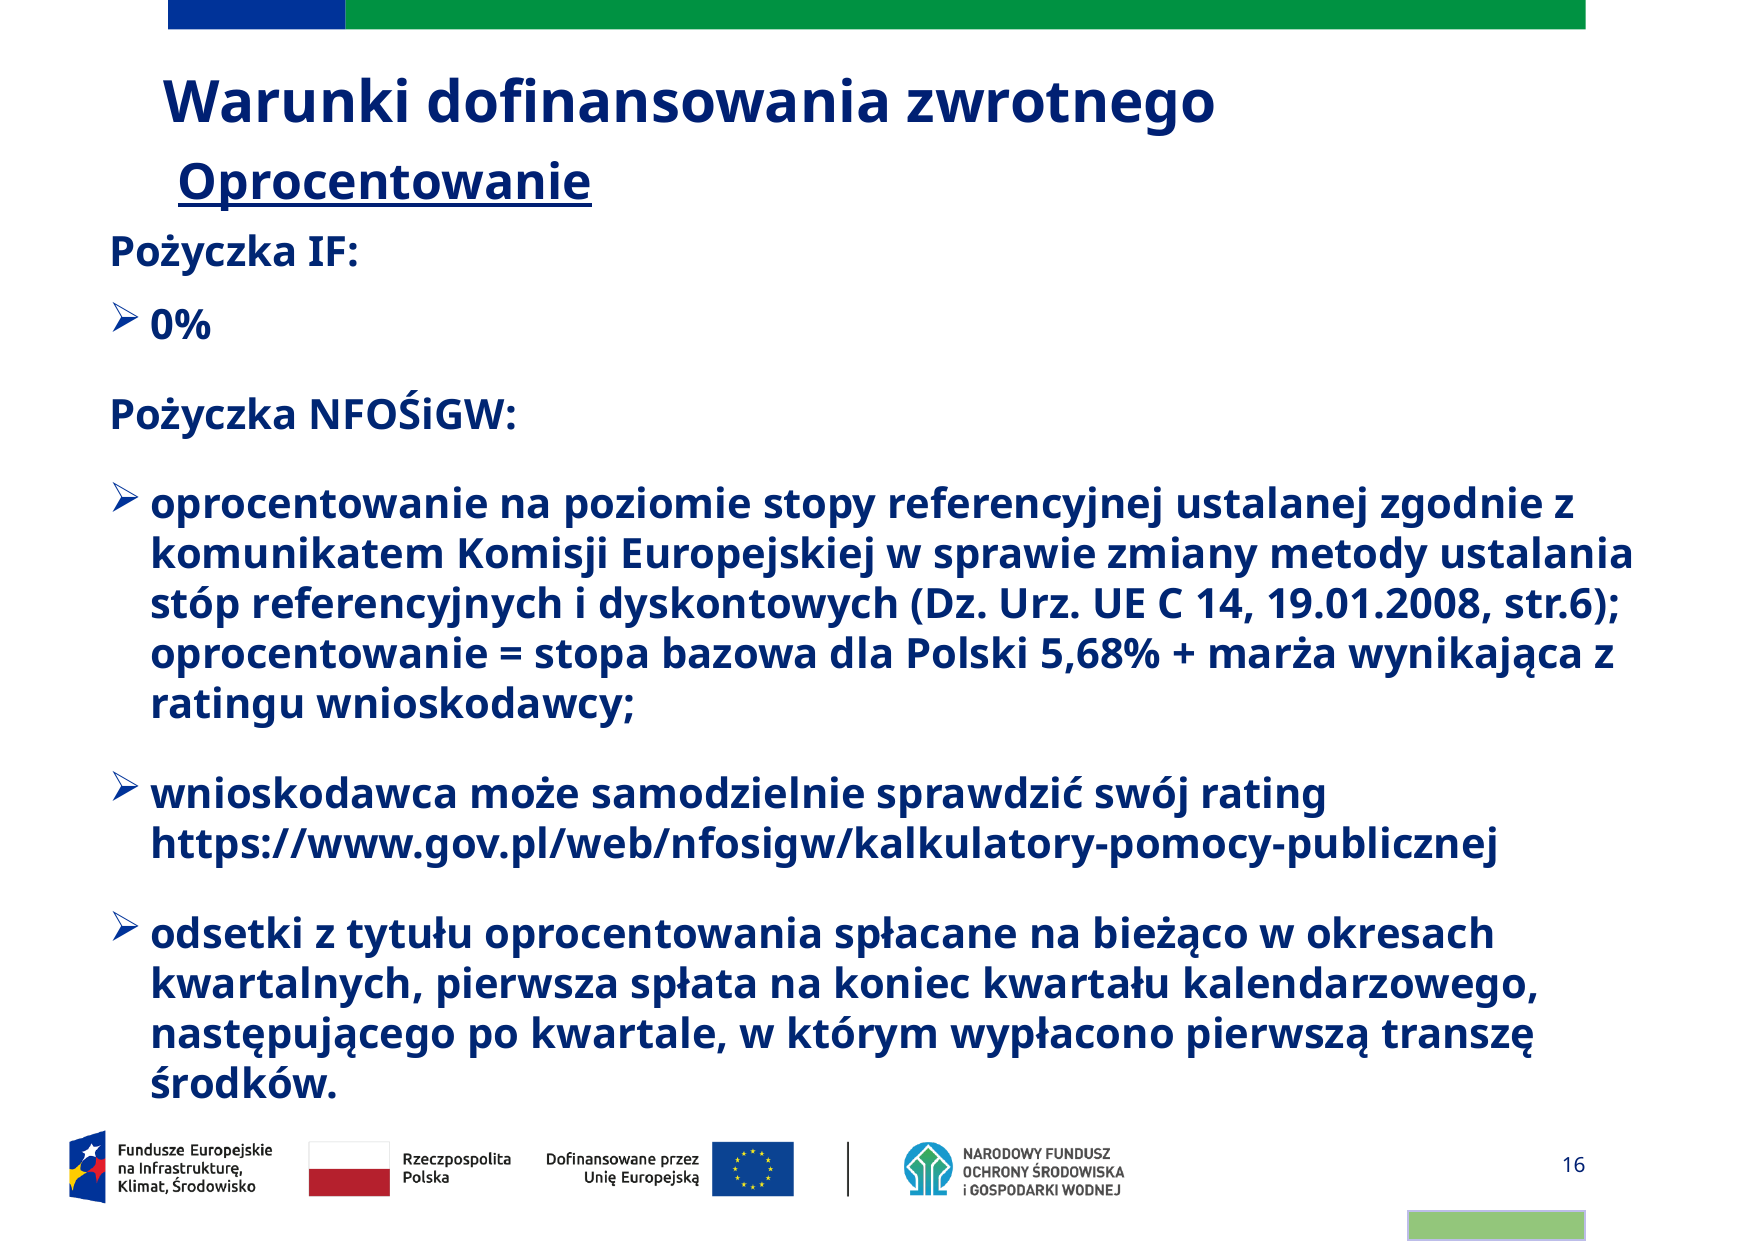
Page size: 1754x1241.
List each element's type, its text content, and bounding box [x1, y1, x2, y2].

list Pożyczka IF: 0% Pożyczka NFOŚiGW: oprocentowanie na poziomie stopy referencyjnej ustalanej zgodnie z komunikatem Komisji Europejskiej w sprawie zmiany metody ustalania stóp referencyjnych i dyskontowych (Dz. Urz. UE C 14, 19.01.2008, str.6); oprocentowanie = stopa bazowa dla Polski 5,68% + marża wynikająca z ratingu wnioskodawcy; wnioskodawca może samodzielnie sprawdzić swój rating https://www.gov.pl/web/nfosigw/kalkulatory-pomocy-publicznej odsetki z tytułu oprocentowania spłacane na bieżąco w okresach kwartalnych, pierwsza spłata na koniec kwartału kalendarzowego, następującego po kwartale, w którym wypłacono pierwszą transzę środków. [109, 225, 1657, 1058]
picture [49, 1112, 1143, 1221]
slide_number 16 [1408, 1151, 1586, 1181]
title Warunki dofinansowania zwrotnego Oprocentowanie [163, 59, 1582, 223]
